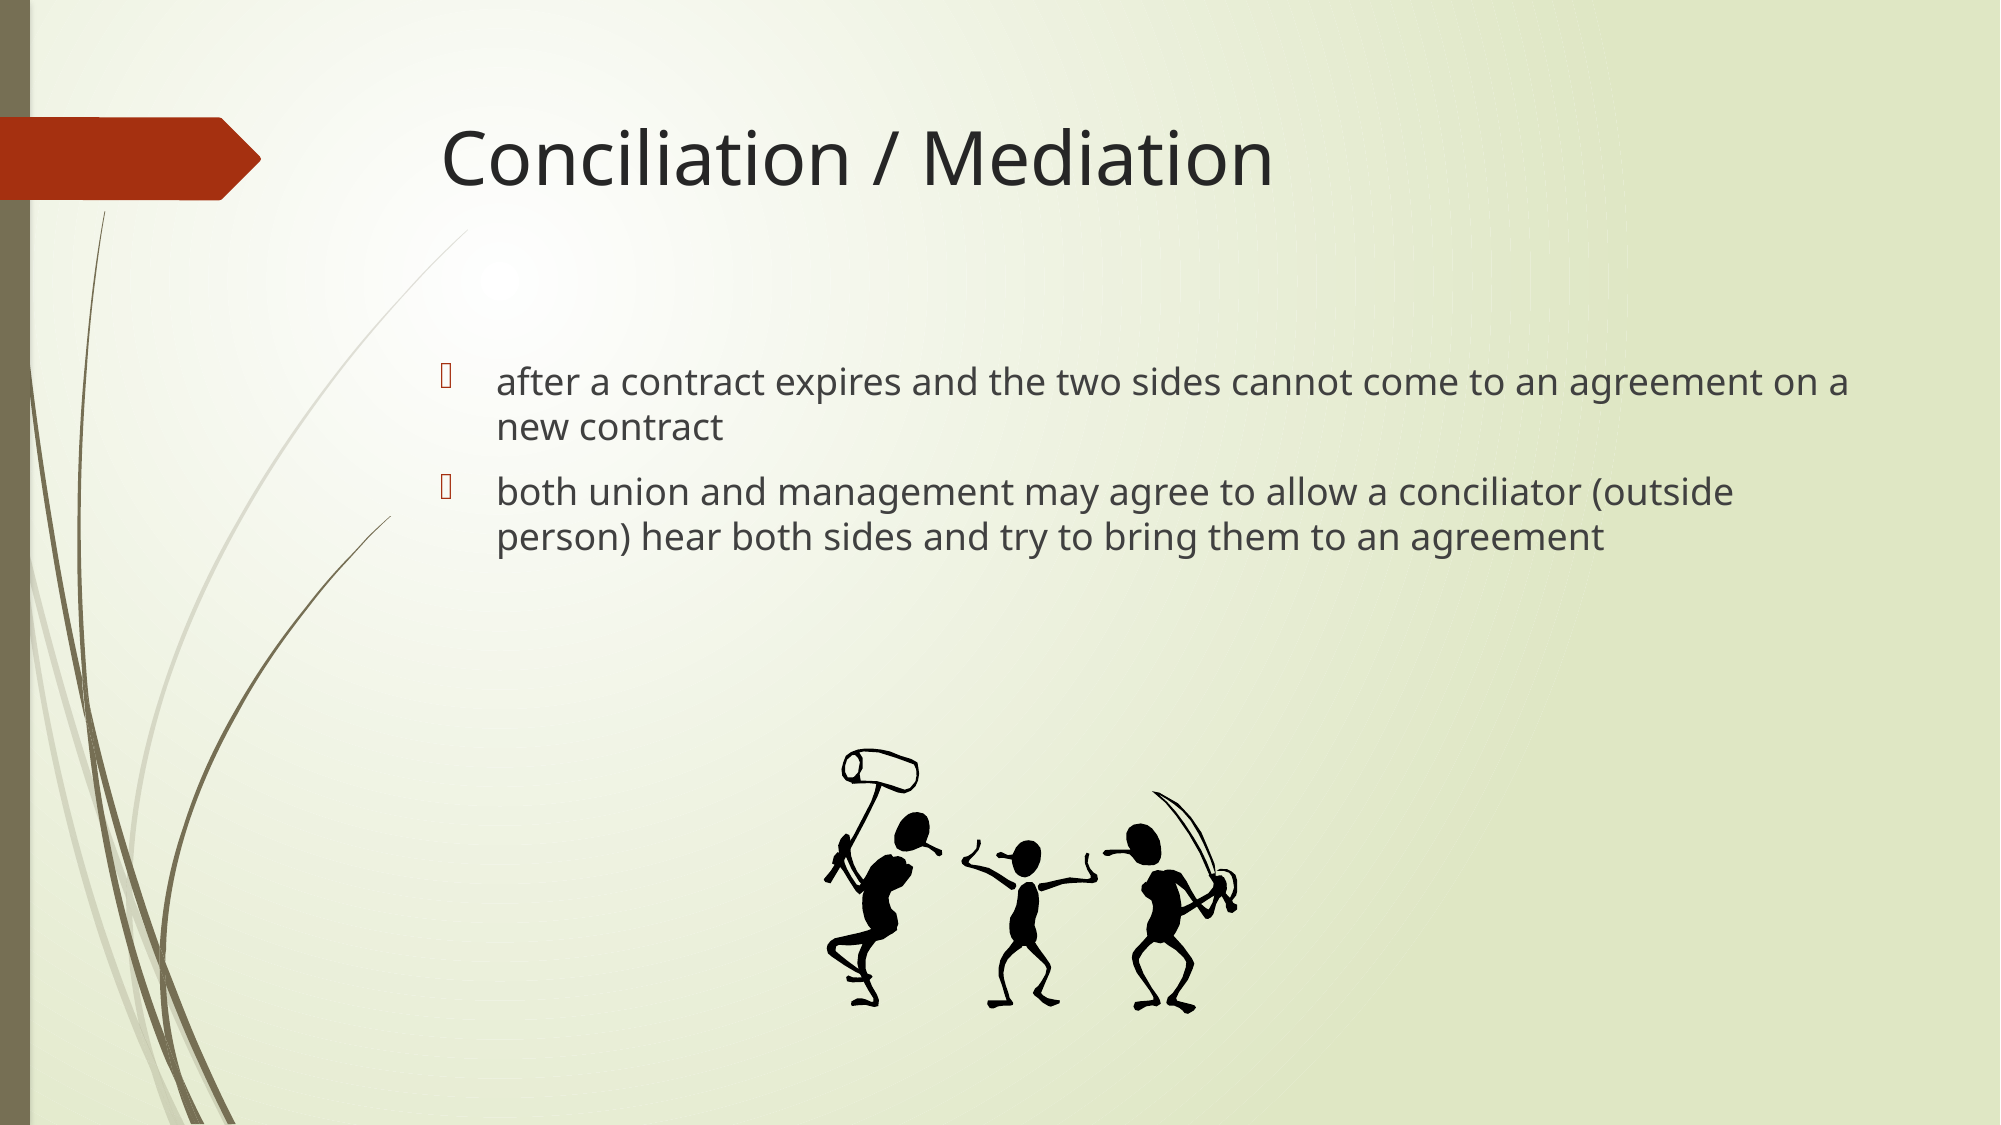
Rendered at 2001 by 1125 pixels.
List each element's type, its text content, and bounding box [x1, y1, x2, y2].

title Conciliation / Mediation [425, 102, 1888, 313]
picture [823, 748, 1238, 1014]
list after a contract expires and the two sides cannot come to an agreement on a new contract both union and management may agree to allow a conciliator (outside person) hear both sides and try to bring them to an agreement [424, 350, 1888, 970]
